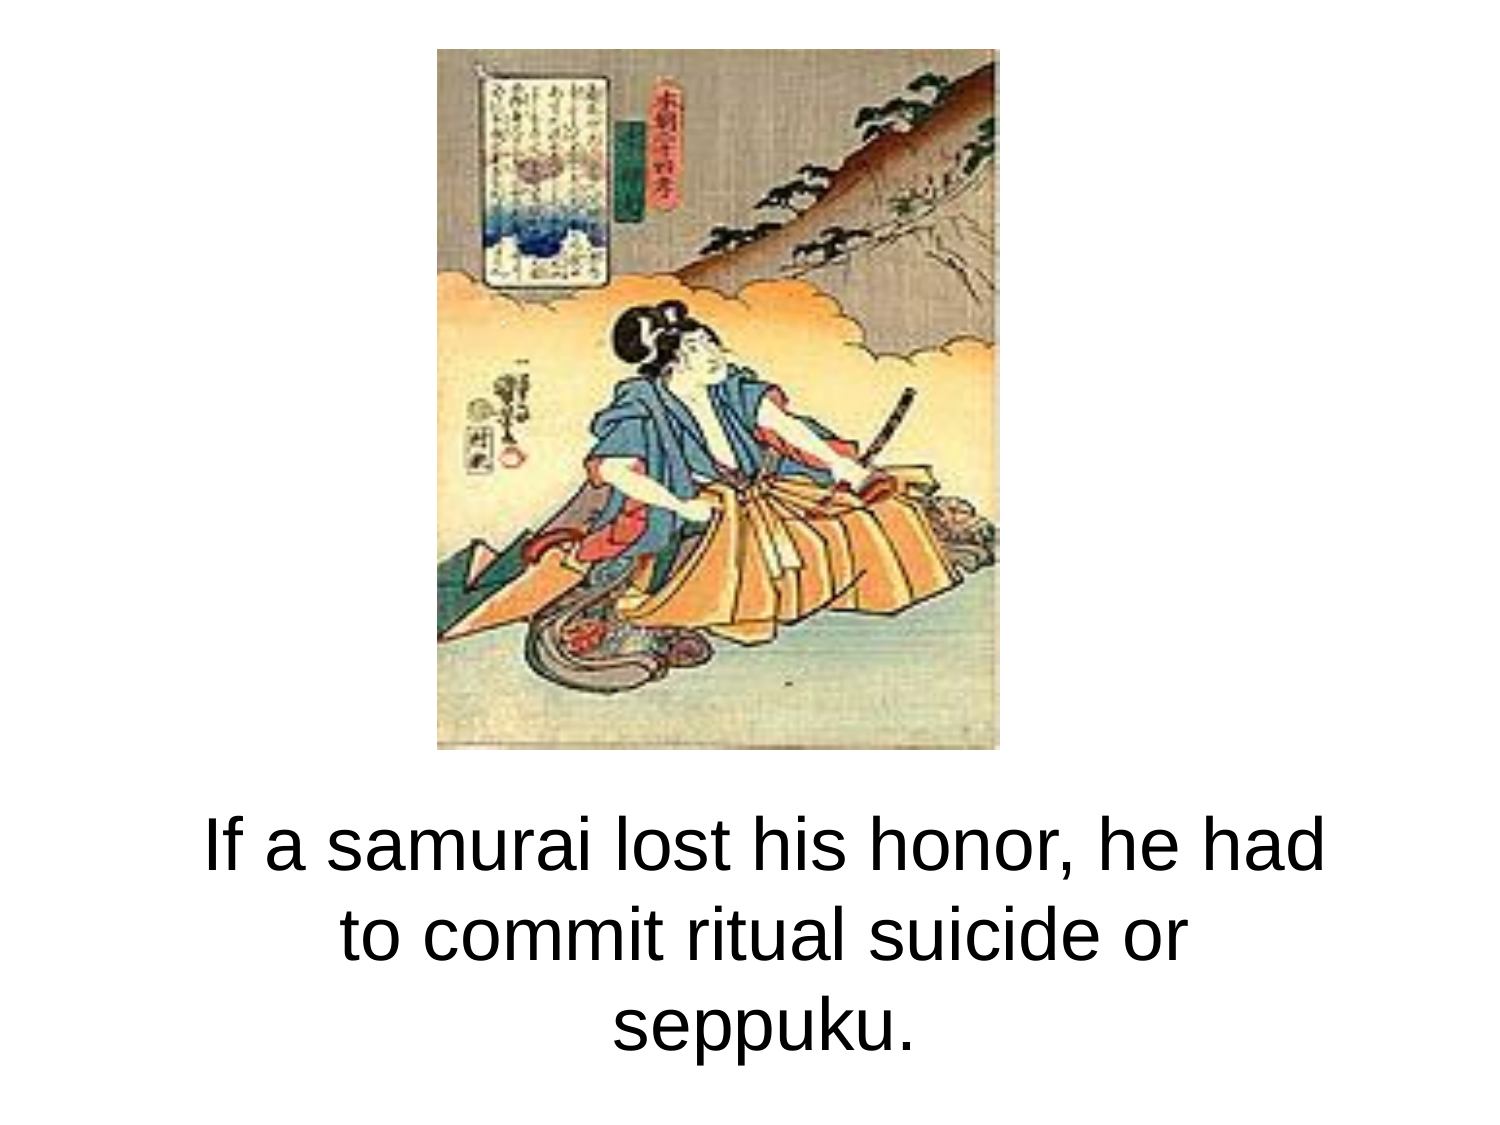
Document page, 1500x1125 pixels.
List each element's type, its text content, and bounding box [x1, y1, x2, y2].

picture [437, 49, 1001, 751]
text_box If a samurai lost his honor, he had to commit ritual suicide or seppuku. [162, 787, 1368, 983]
